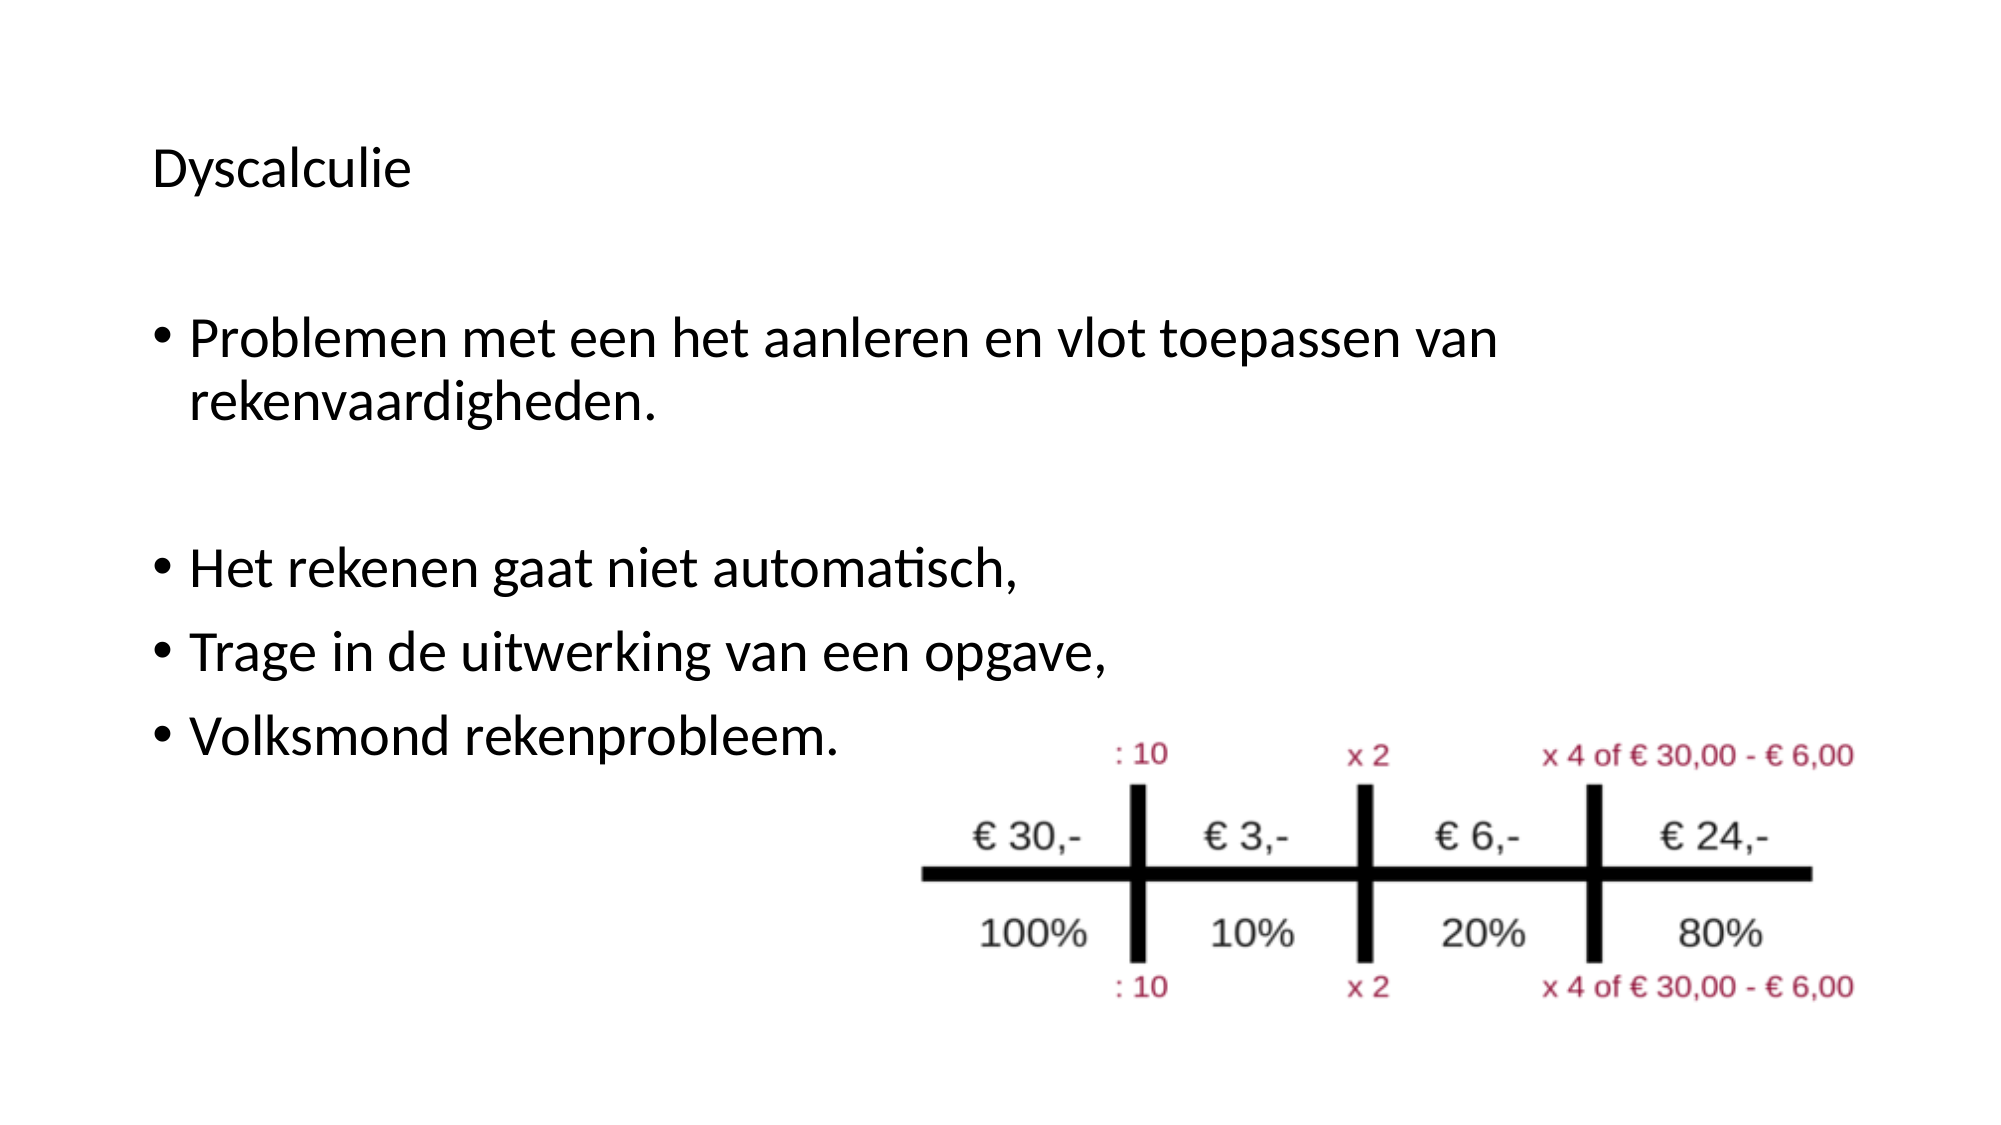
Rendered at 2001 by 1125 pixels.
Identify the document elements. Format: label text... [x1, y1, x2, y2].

list Problemen met een het aanleren en vlot toepassen van rekenvaardigheden. Het rekenen gaat niet automatisch, Trage in de uitwerking van een opgave, Volksmond rekenprobleem. [137, 299, 1863, 1014]
title Dyscalculie [137, 59, 1863, 278]
picture [869, 735, 1863, 1014]
